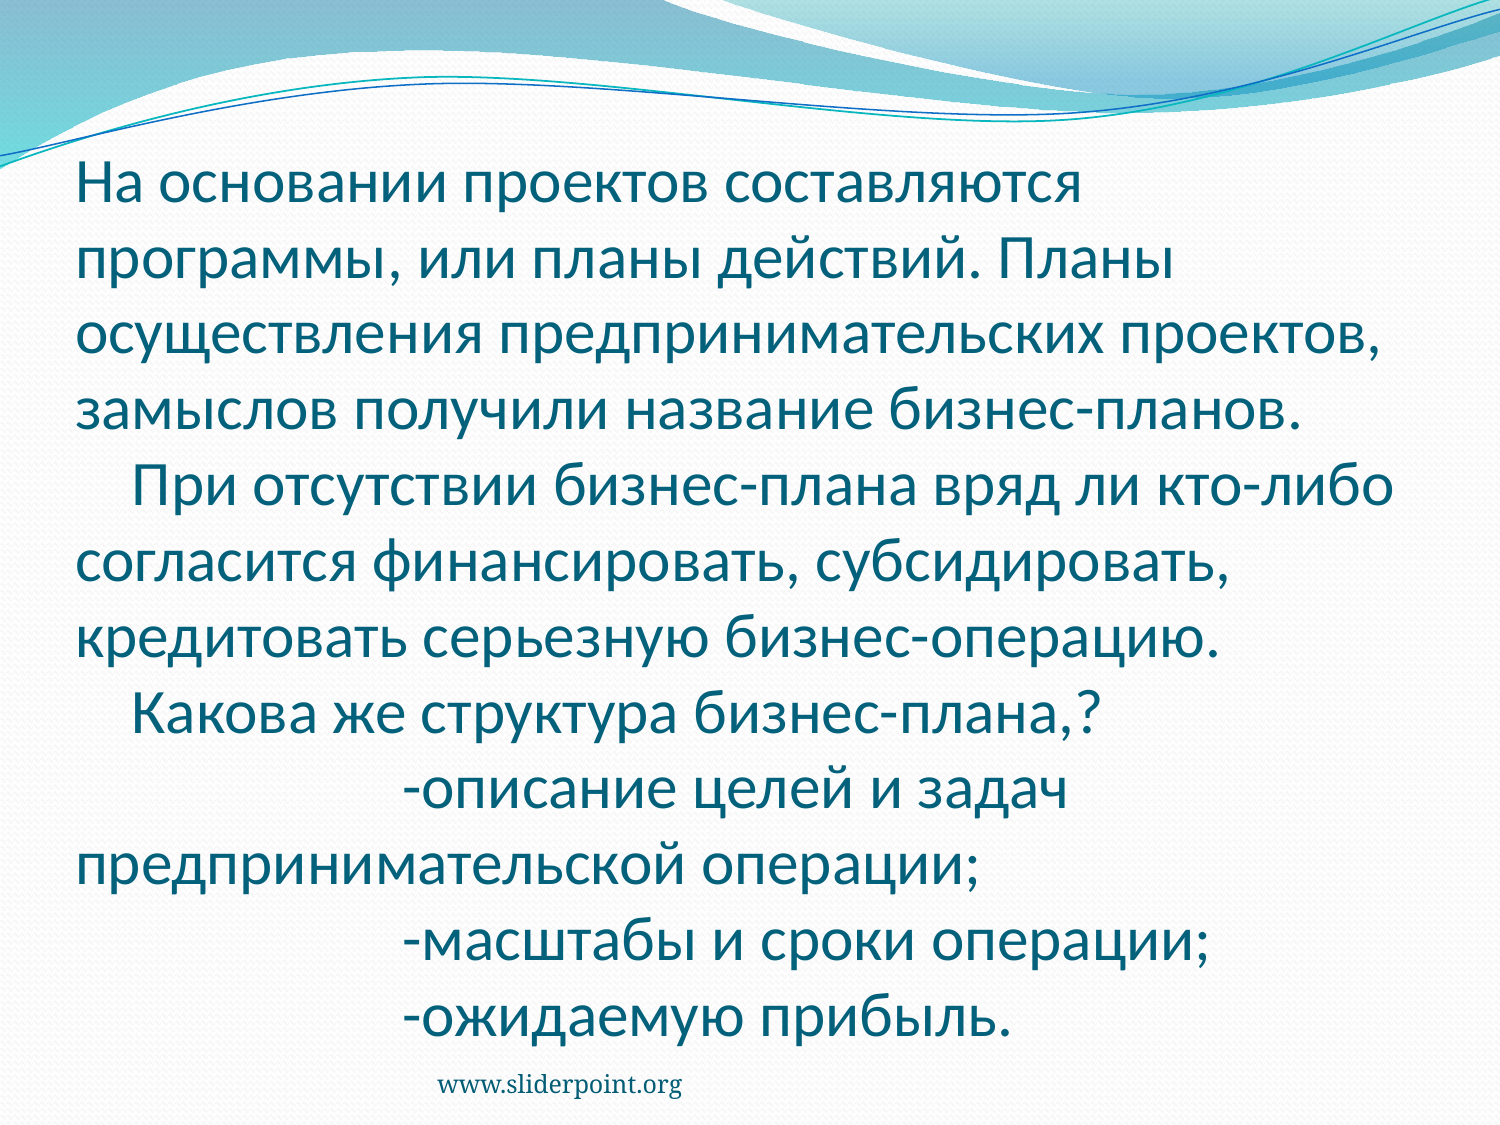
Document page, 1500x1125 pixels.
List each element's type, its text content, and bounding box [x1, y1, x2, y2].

title На основании проектов составляются программы, или планы действий. Планы осуществления предпринимательских проектов, замыслов получили название бизнес-планов. При отсутствии бизнес-плана вряд ли кто-либо согласится финансировать, субсидировать, кредитовать серьезную бизнес-операцию. Какова же структура бизнес-плана,? -описание целей и задач предпринимательской операции; -масштабы и сроки операции; -ожидаемую прибыль. [75, 128, 1425, 1125]
footer www.sliderpoint.org [437, 1042, 988, 1103]
